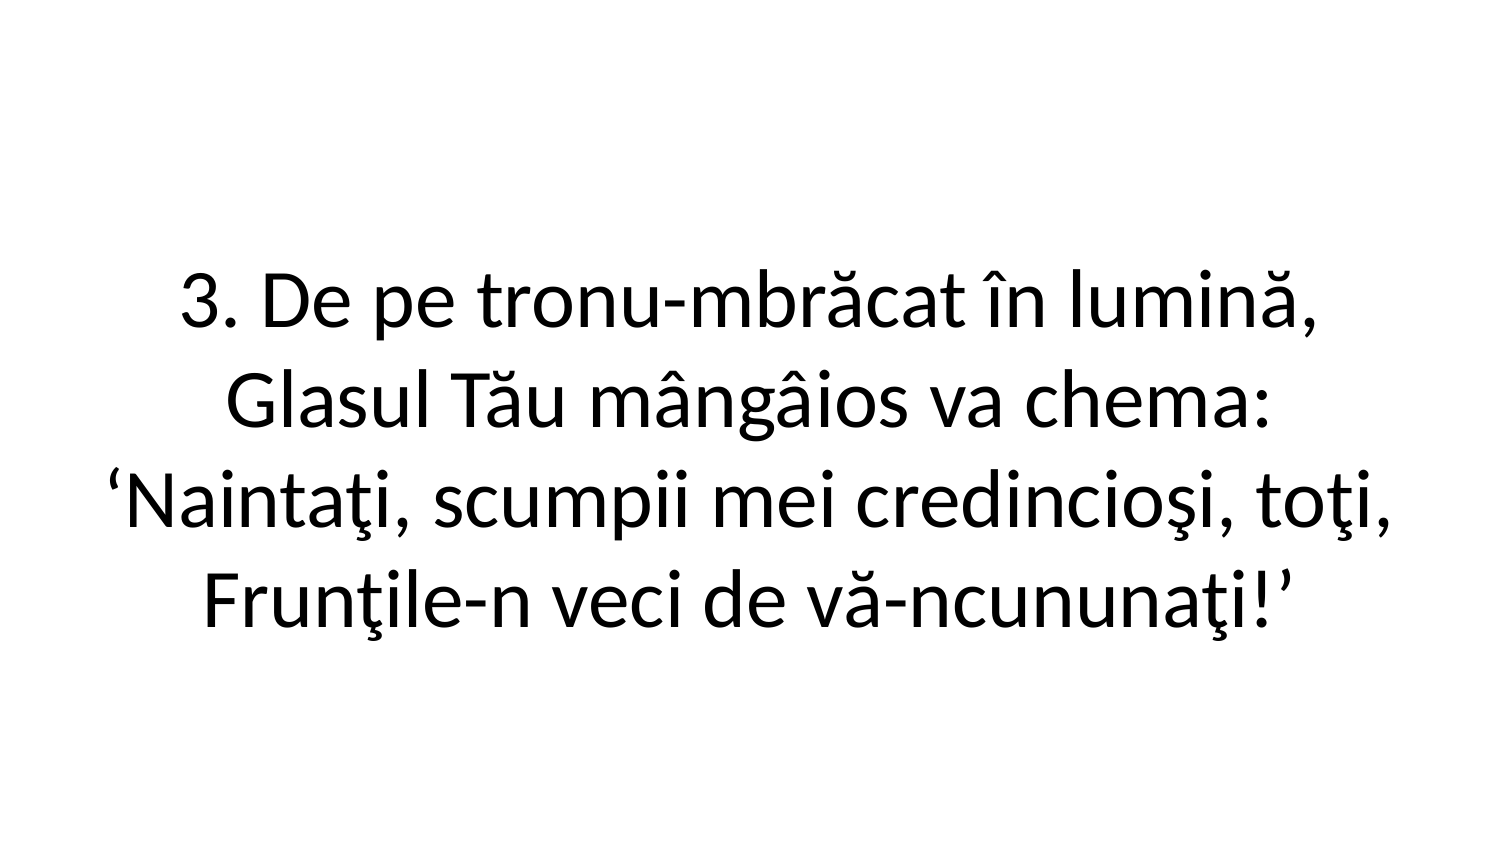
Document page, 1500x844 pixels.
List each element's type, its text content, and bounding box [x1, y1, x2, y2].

text_box 3. De pe tronu-mbrăcat în lumină, Glasul Tău mângâios va chema: ‘Naintaţi, scumpii mei credincioşi, toţi, Frunţile-n veci de vă-ncununaţi!’ [89, 192, 1411, 652]
